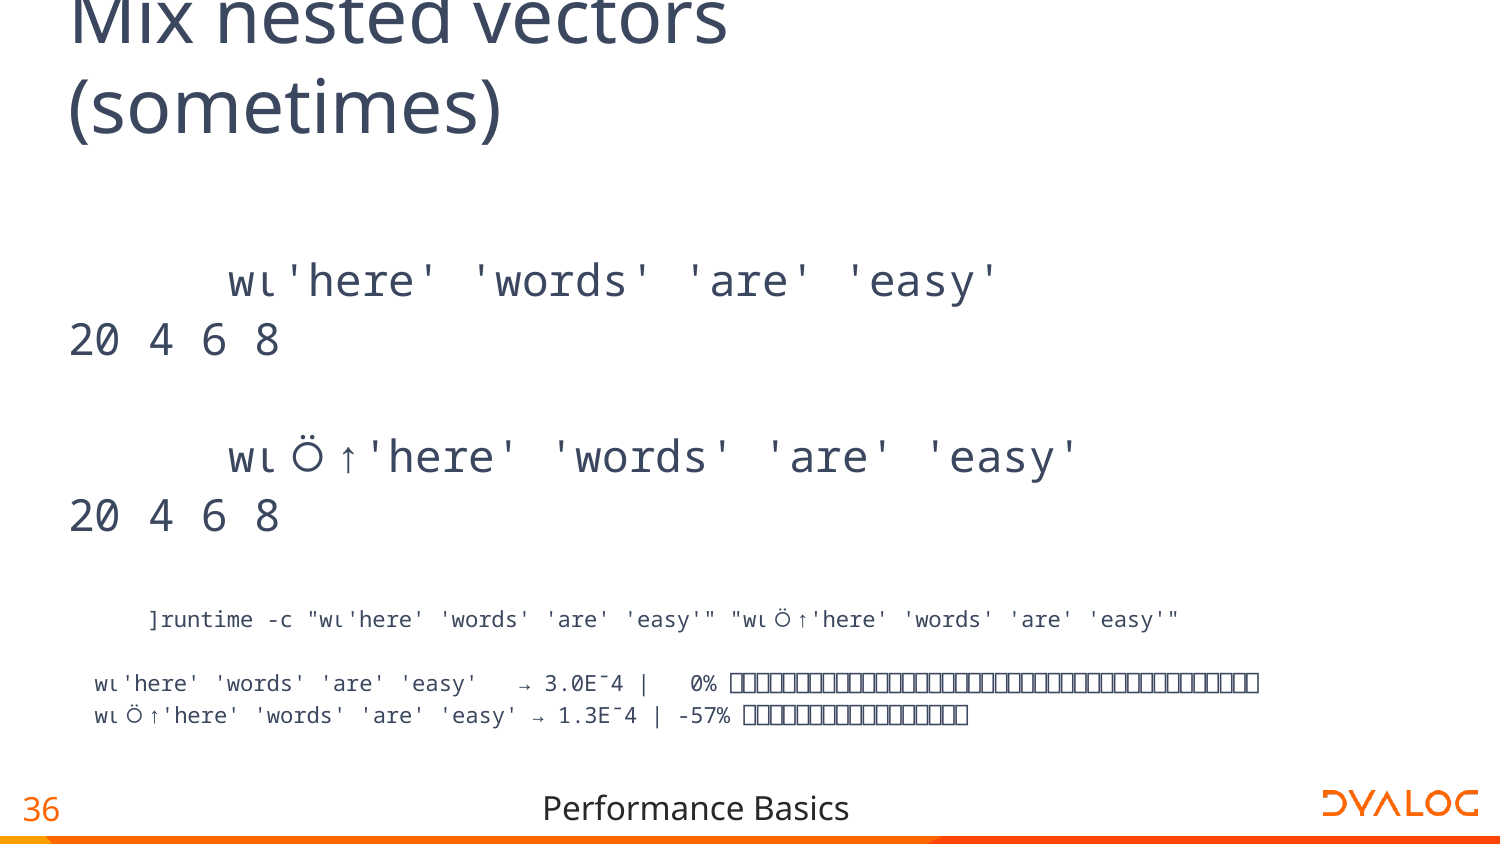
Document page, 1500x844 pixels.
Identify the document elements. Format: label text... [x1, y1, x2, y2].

title Mix nested vectors (sometimes) [53, 43, 1121, 157]
picture [1323, 790, 1478, 816]
picture [0, 836, 1500, 844]
list w⍳'here' 'words' 'are' 'easy' 20 4 6 8 w⍳⍥↑'here' 'words' 'are' 'easy' 20 4 6 8 ]runtime -c "w⍳'here' 'words' 'are' 'easy'" "w⍳⍥↑'here' 'words' 'are' 'easy'" w⍳'here' 'words' 'are' 'easy' → 3.0E¯4 | 0% ⎕⎕⎕⎕⎕⎕⎕⎕⎕⎕⎕⎕⎕⎕⎕⎕⎕⎕⎕⎕⎕⎕⎕⎕⎕⎕⎕⎕⎕⎕⎕⎕⎕⎕⎕⎕⎕⎕⎕⎕ w⍳⍥↑'here' 'words' 'are' 'easy' → 1.3E¯4 | -57% ⎕⎕⎕⎕⎕⎕⎕⎕⎕⎕⎕⎕⎕⎕⎕⎕⎕ [53, 244, 1443, 740]
